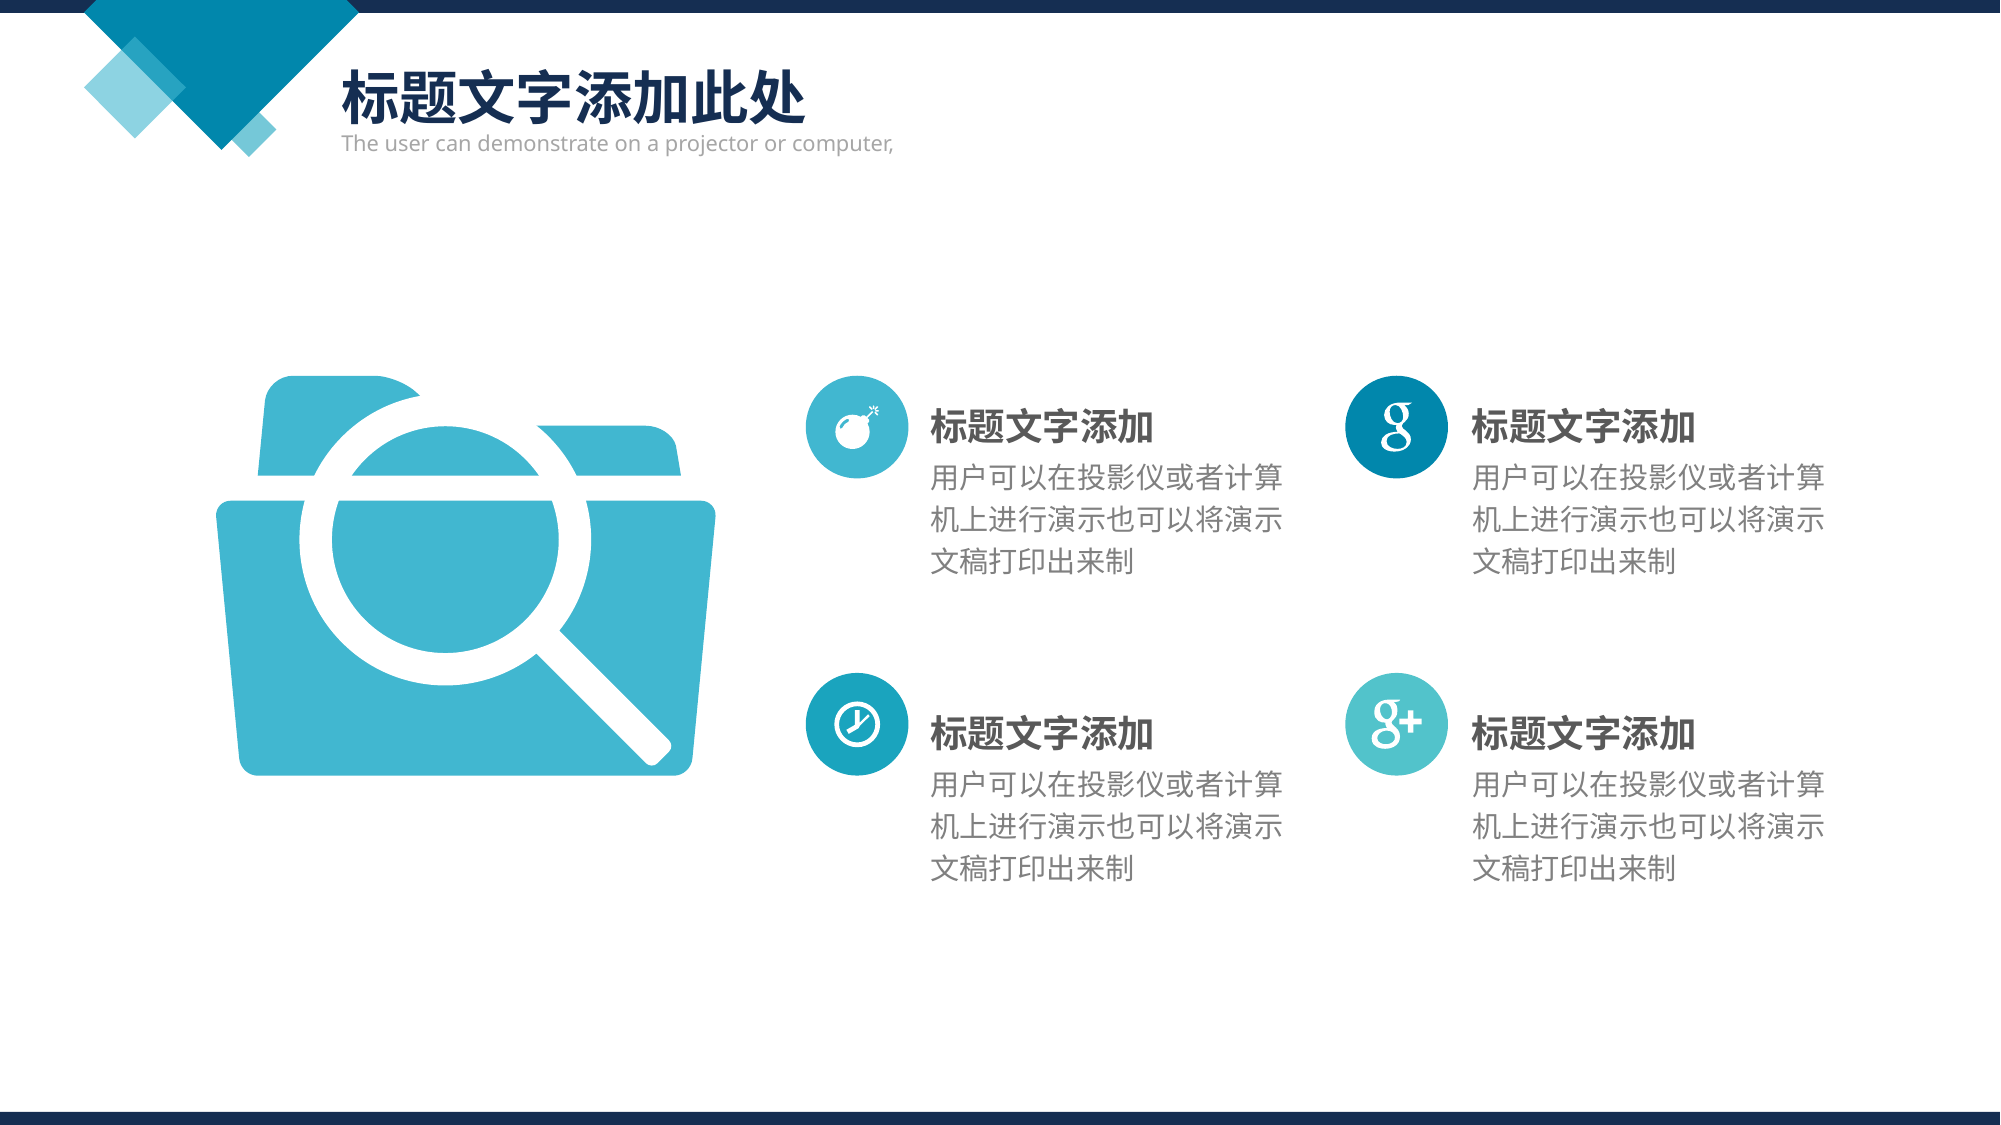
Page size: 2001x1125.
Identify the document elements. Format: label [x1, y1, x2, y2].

text_box [1457, 386, 1841, 588]
text_box [326, 43, 1648, 165]
text_box [1457, 694, 1841, 895]
text_box [805, 375, 909, 479]
text_box [1345, 375, 1449, 479]
text_box [915, 386, 1299, 588]
text_box [216, 369, 716, 824]
text_box [915, 694, 1299, 895]
text_box [805, 672, 909, 776]
text_box [1345, 672, 1449, 776]
